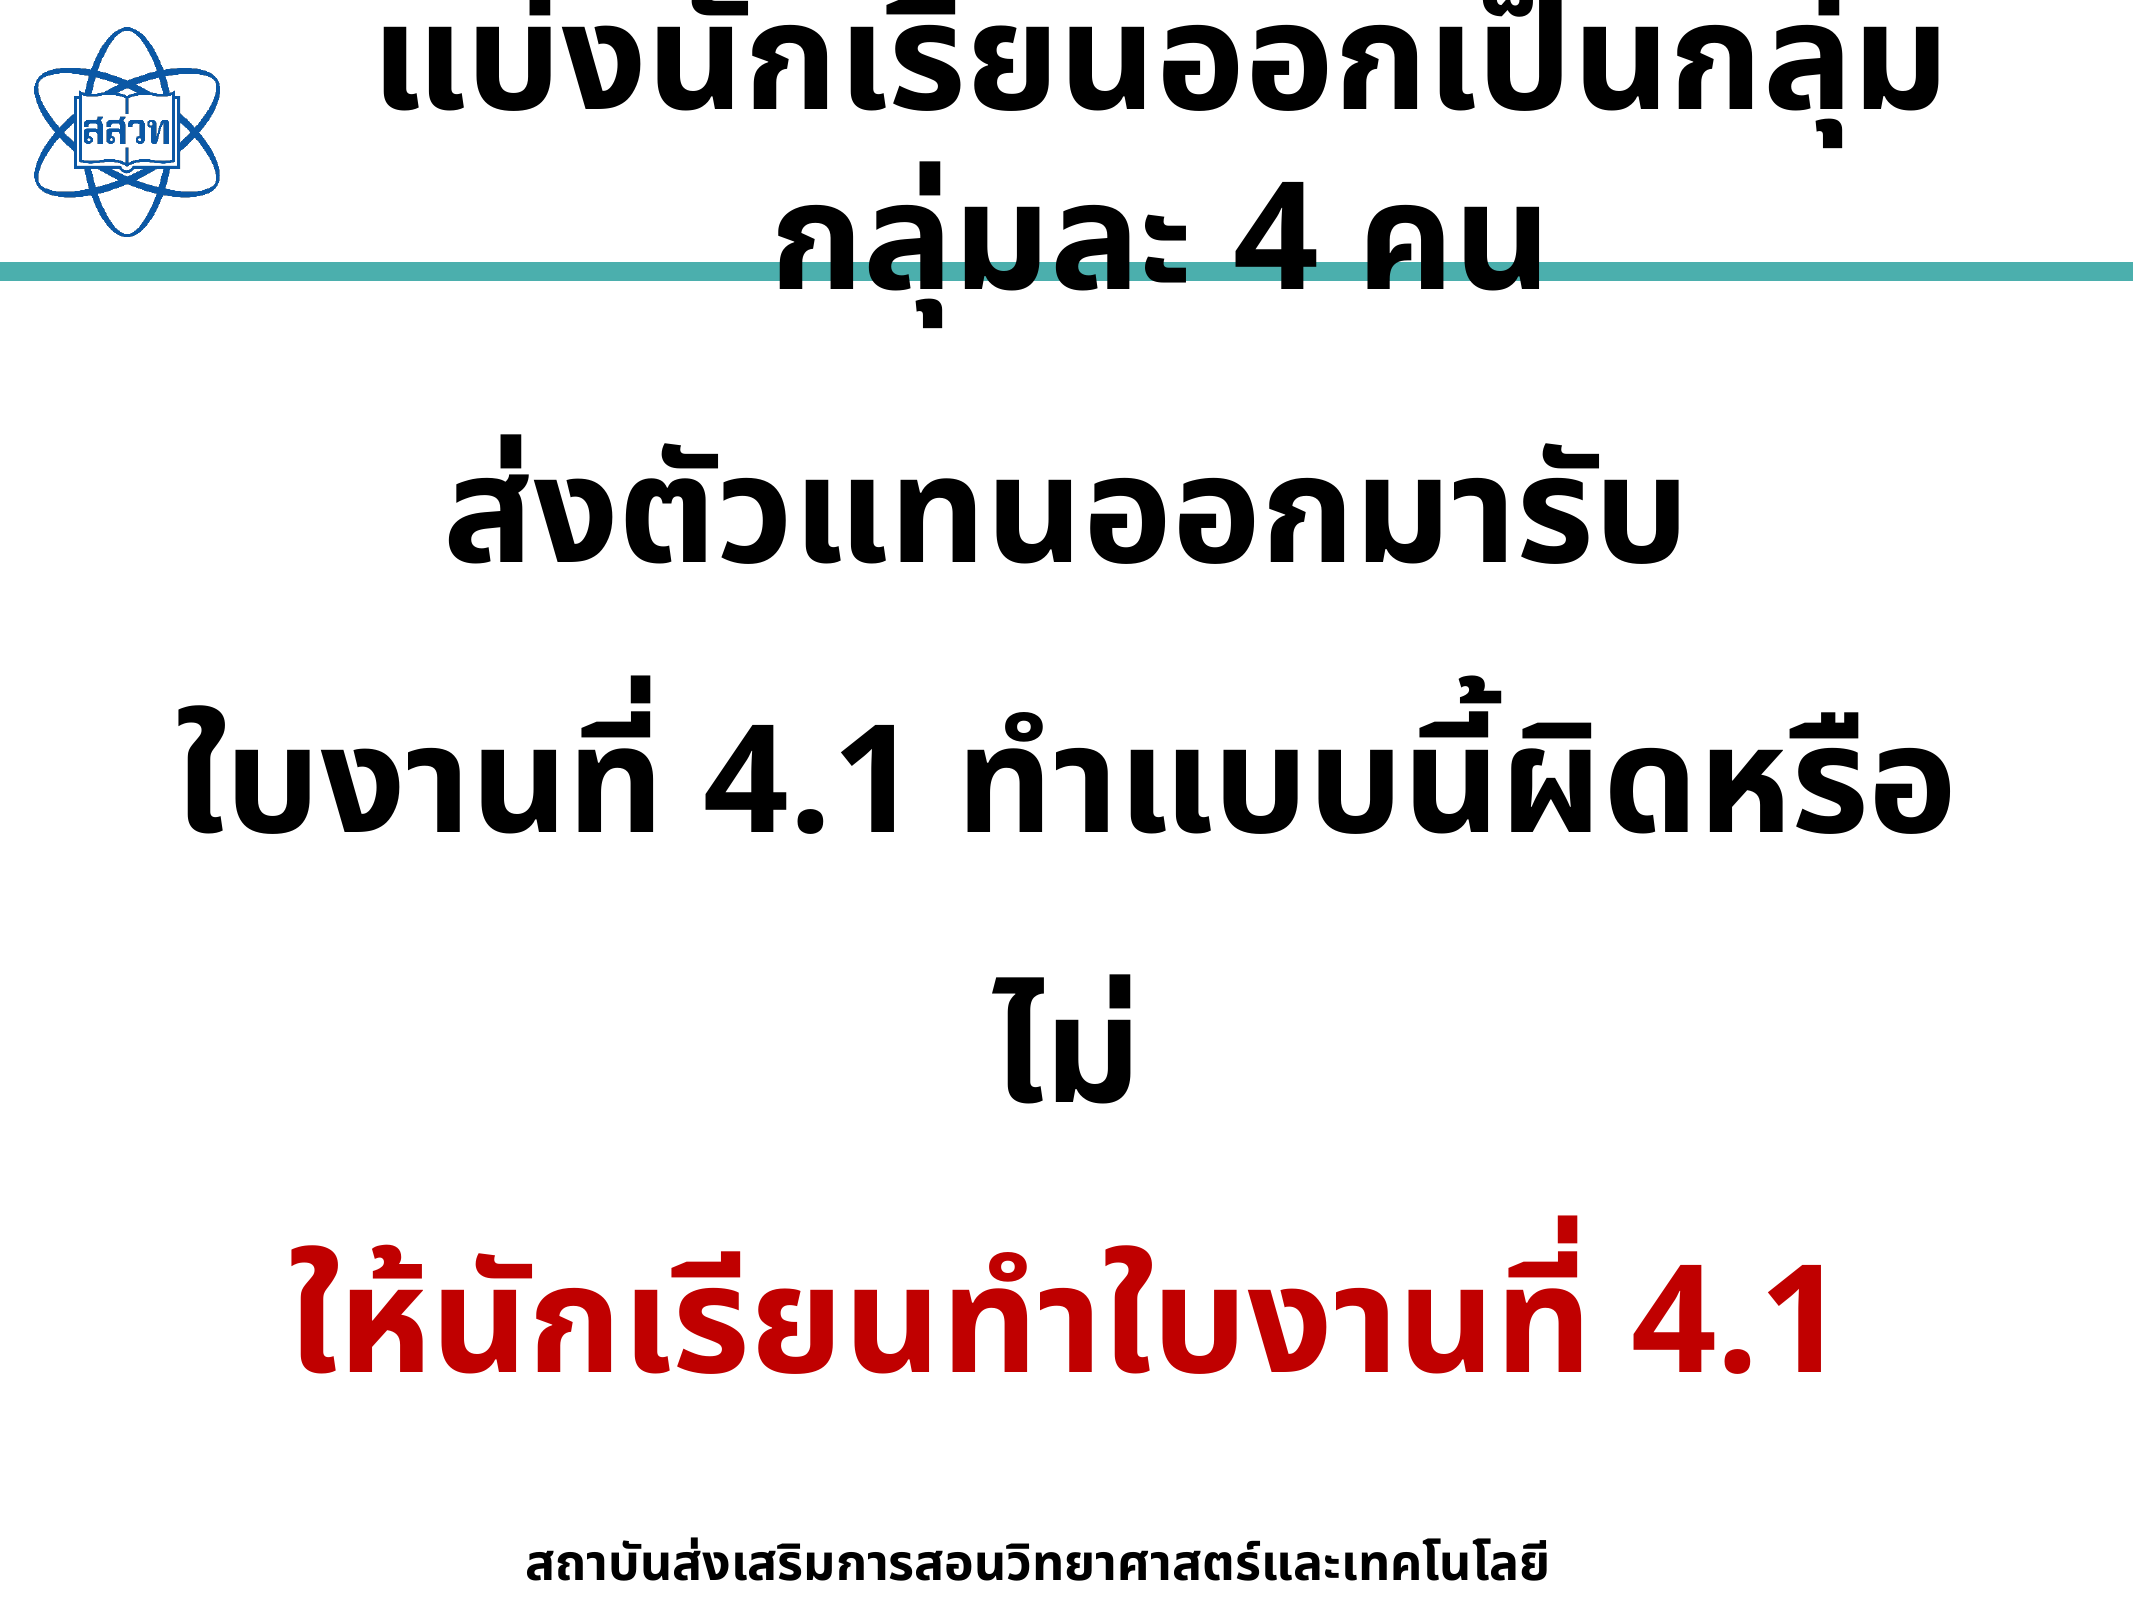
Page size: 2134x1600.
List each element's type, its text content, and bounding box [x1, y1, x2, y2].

picture [33, 27, 220, 237]
text_box ส่งตัวแทนออกมารับ ใบงานที่ 4.1 ทำแบบนี้ผิดหรือไม่ ให้นักเรียนทำใบงานที่ 4.1 [152, 313, 1981, 1411]
text_box แบ่งนักเรียนออกเป็นกลุ่ม กลุ่มละ 4 คน [259, 0, 2063, 269]
text_box สถาบันส่งเสริมการสอนวิทยาศาสตร์และเทคโนโลยี [74, 1522, 2002, 1589]
text_box แบ่งนักเรียนออกเป็นกลุ่ม กลุ่มละ 4 คน [259, 274, 2063, 328]
